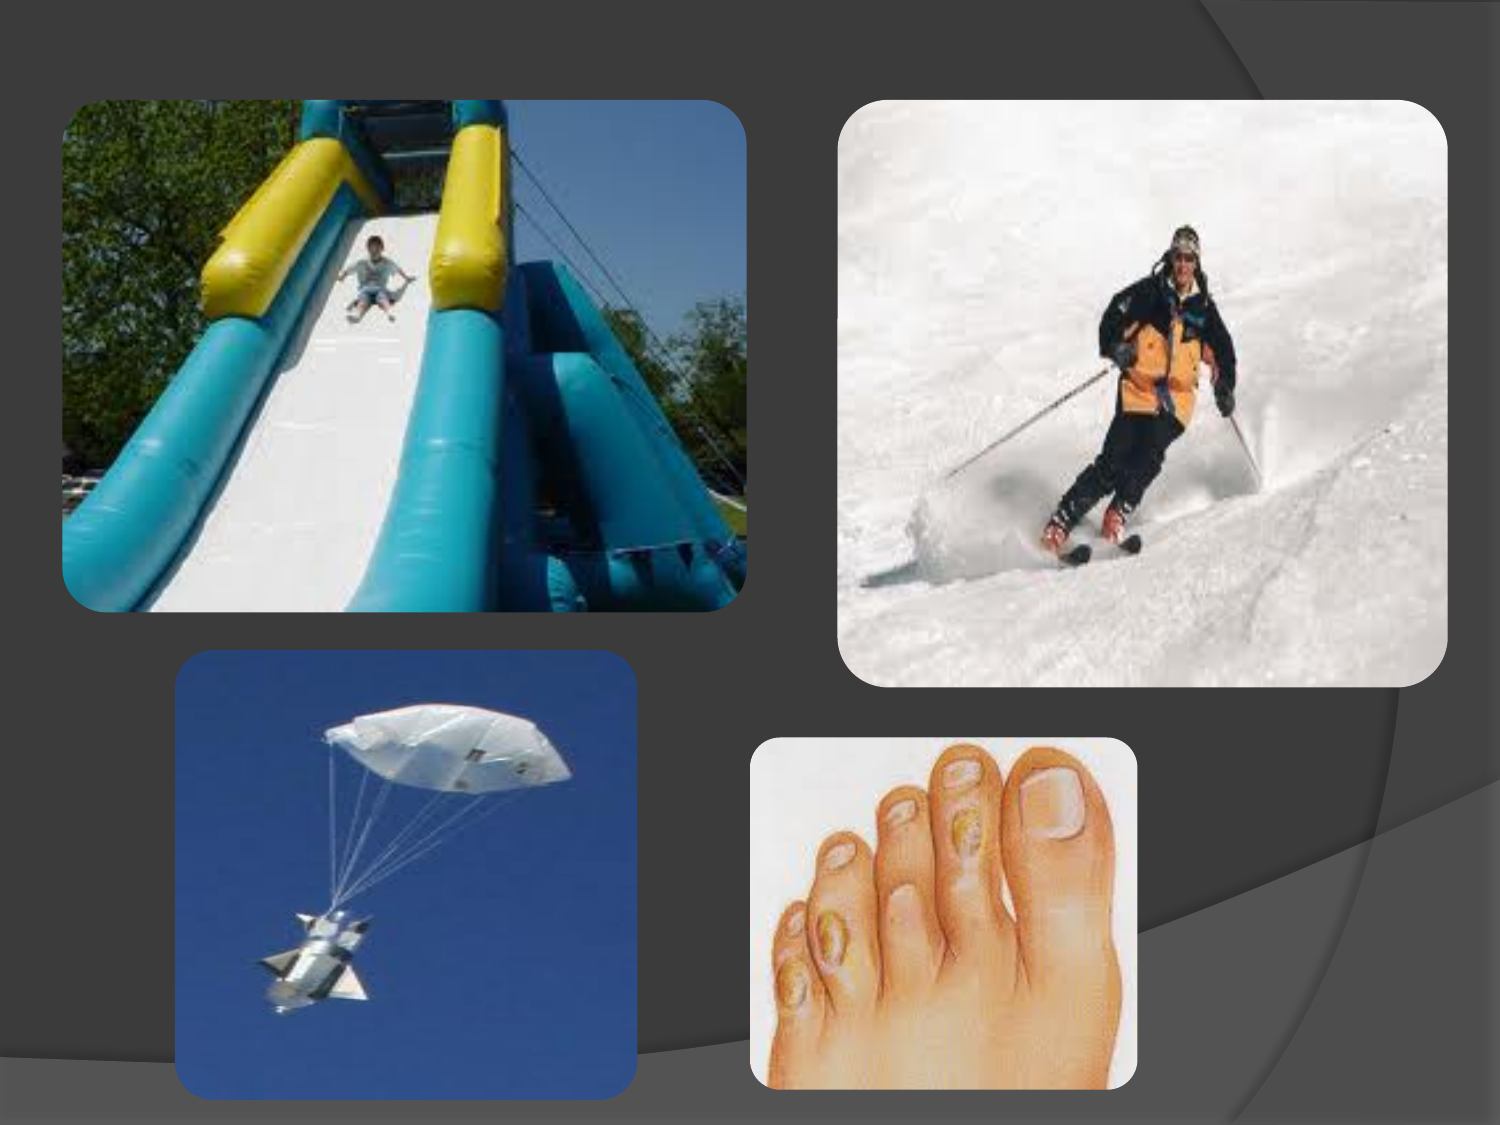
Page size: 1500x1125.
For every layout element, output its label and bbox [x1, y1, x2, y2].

picture [174, 649, 638, 1101]
picture [749, 737, 1138, 1090]
picture [837, 99, 1448, 688]
list [62, 99, 747, 613]
